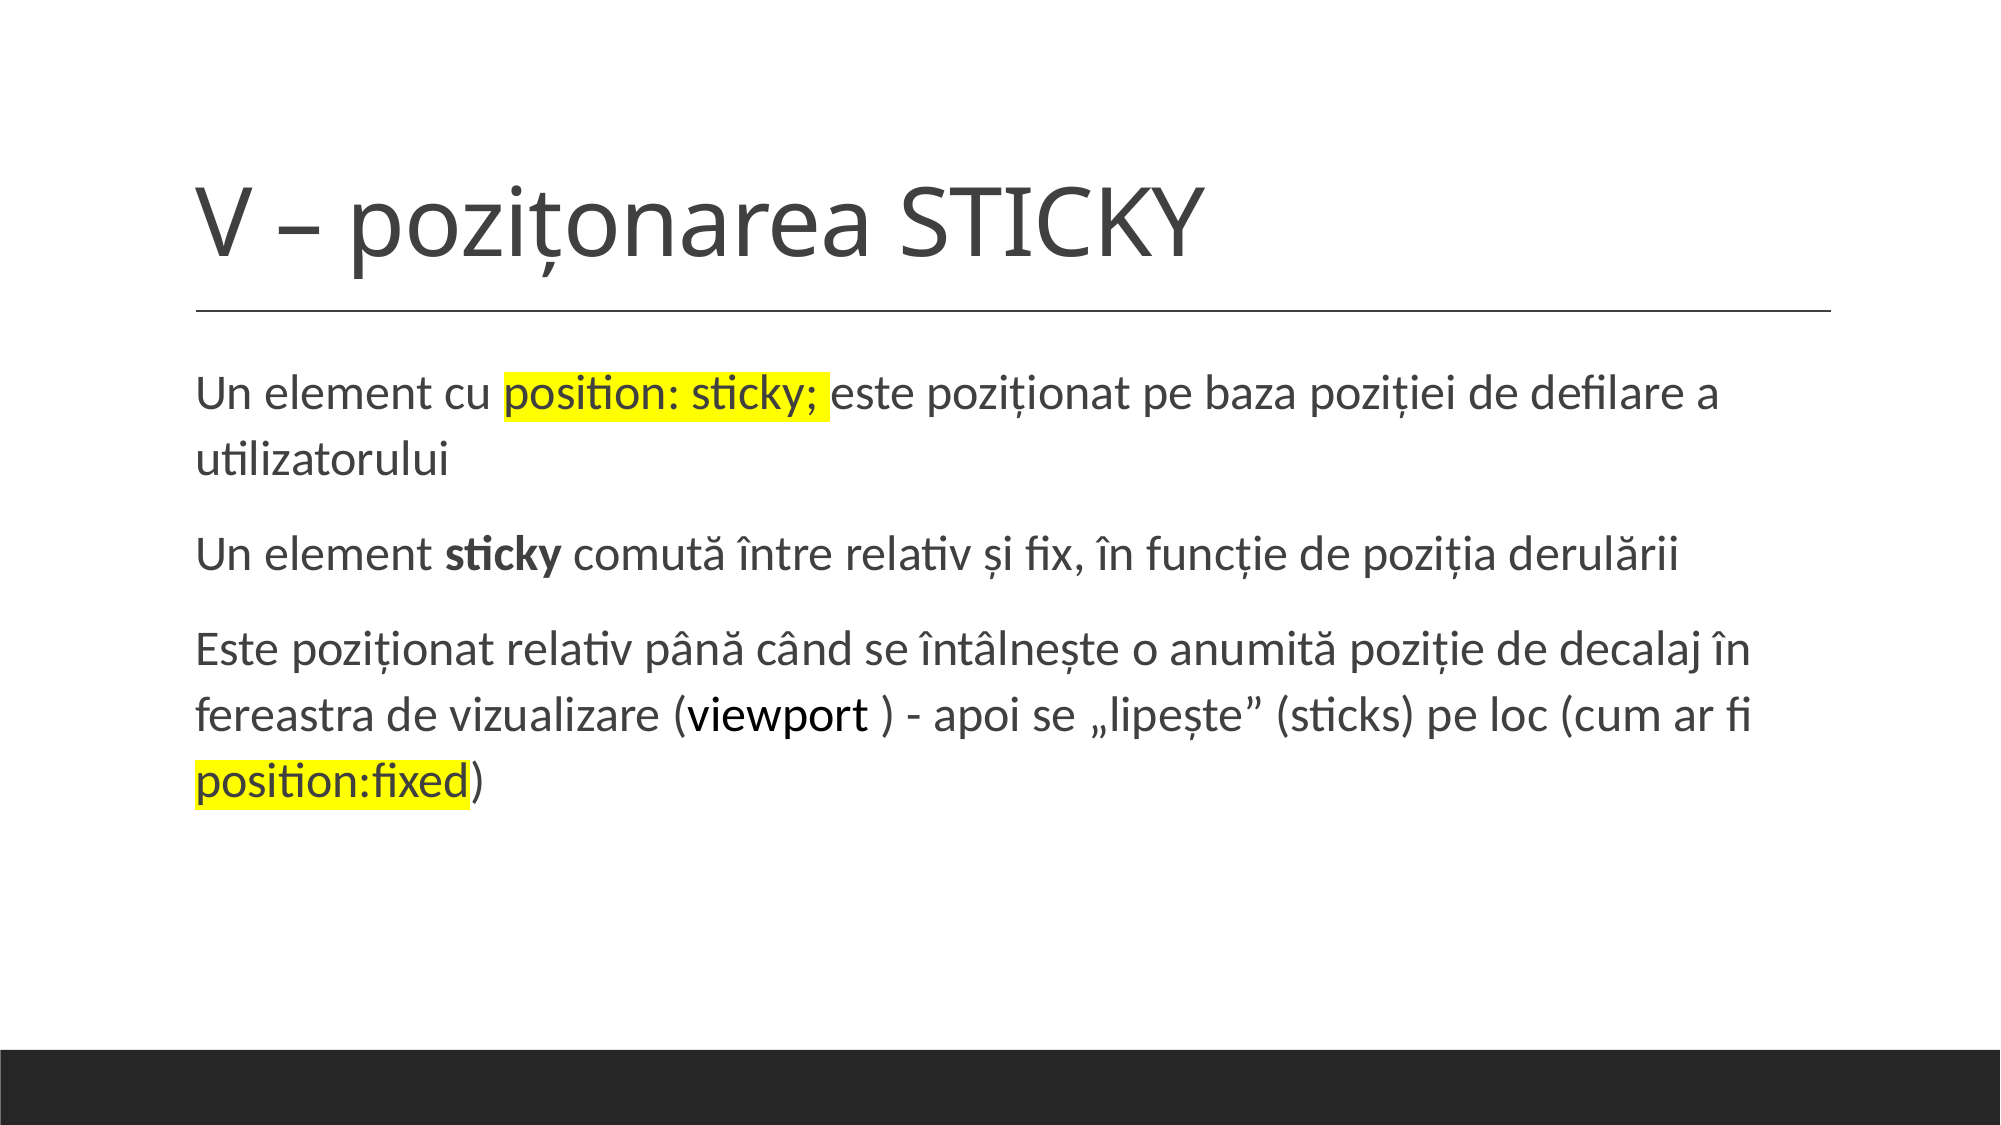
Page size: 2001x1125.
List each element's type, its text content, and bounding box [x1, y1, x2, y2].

list Un element cu position: sticky; este poziționat pe baza poziției de defilare a utilizatorului Un element sticky comută între relativ și fix, în funcție de poziția derulării Este poziționat relativ până când se întâlnește o anumită poziție de decalaj în fereastra de vizualizare (viewport ) - apoi se „lipește” (sticks) pe loc (cum ar fi position:fixed) [180, 345, 1830, 840]
title V – pozițonarea STICKY [180, 47, 1830, 285]
